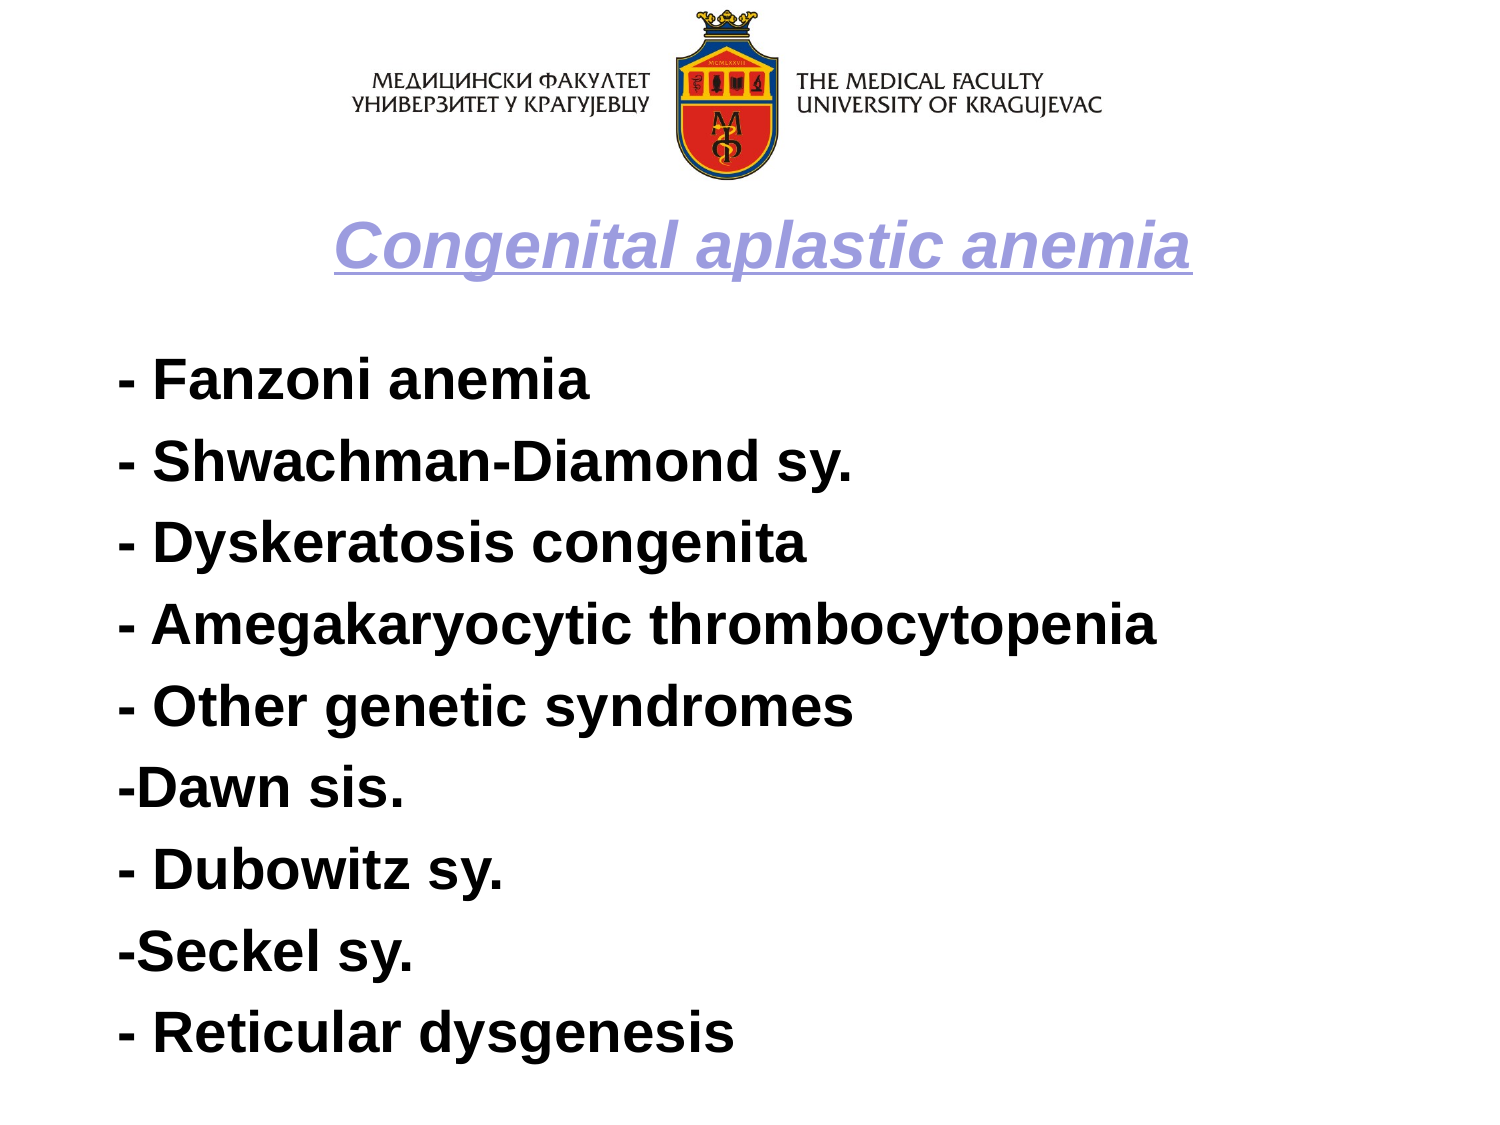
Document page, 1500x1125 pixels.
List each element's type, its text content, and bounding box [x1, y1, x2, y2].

picture [328, 0, 1125, 184]
title Congenital aplastic anemia [88, 184, 1439, 299]
list - Fanzoni anemia - Shwachman-Diamond sy. - Dyskeratosis congenita - Amegakaryocytic thrombocytopenia - Other genetic syndromes -Dawn sis. - Dubowitz sy. -Seckel sy. - Reticular dysgenesis [102, 333, 1425, 1125]
